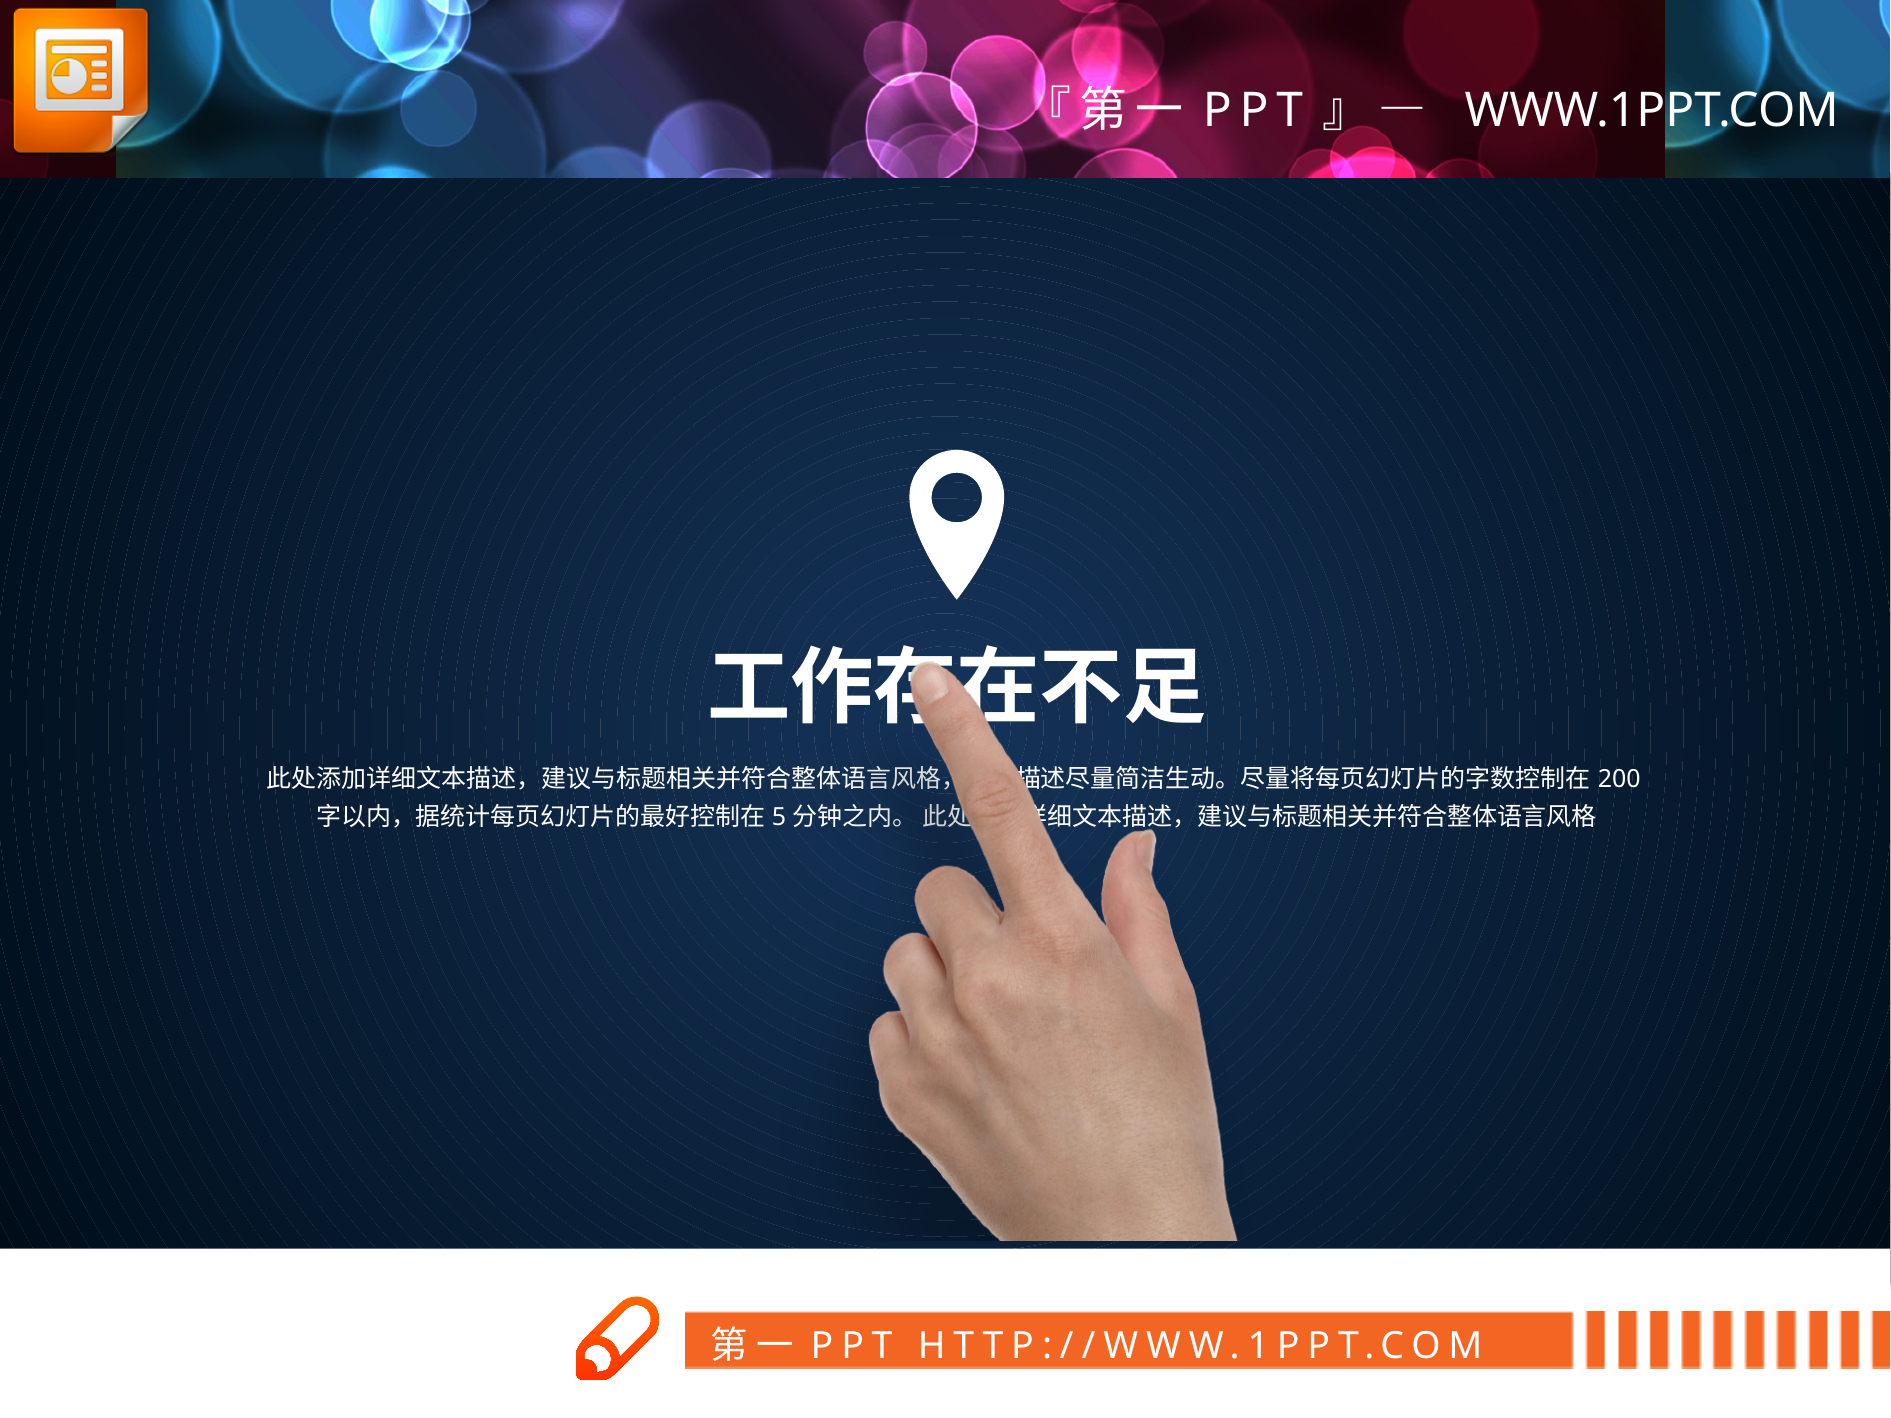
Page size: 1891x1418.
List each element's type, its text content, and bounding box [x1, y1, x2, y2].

text_box 此处添加详细文本描述，建议与标题相关并符合整体语言风格，语言描述尽量简洁生动。尽量将每页幻灯片的字数控制在200字以内，据统计每页幻灯片的最好控制在5分钟之内。 此处添加详细文本描述，建议与标题相关并符合整体语言风格 [266, 755, 774, 824]
picture [779, 660, 1253, 1241]
picture [685, 1311, 1891, 1369]
text_box 此处添加详细文本描述，建议与标题相关并符合整体语言风格，语言描述尽量简洁生动。尽量将每页幻灯片的字数控制在200字以内，据统计每页幻灯片的最好控制在5分钟之内。 此处添加详细文本描述，建议与标题相关并符合整体语言风格 [1258, 755, 1647, 824]
text_box 工作存在不足 [174, 660, 778, 776]
text_box [909, 449, 1005, 600]
picture [0, 0, 1891, 178]
text_box 工作存在不足 [1253, 660, 1740, 776]
